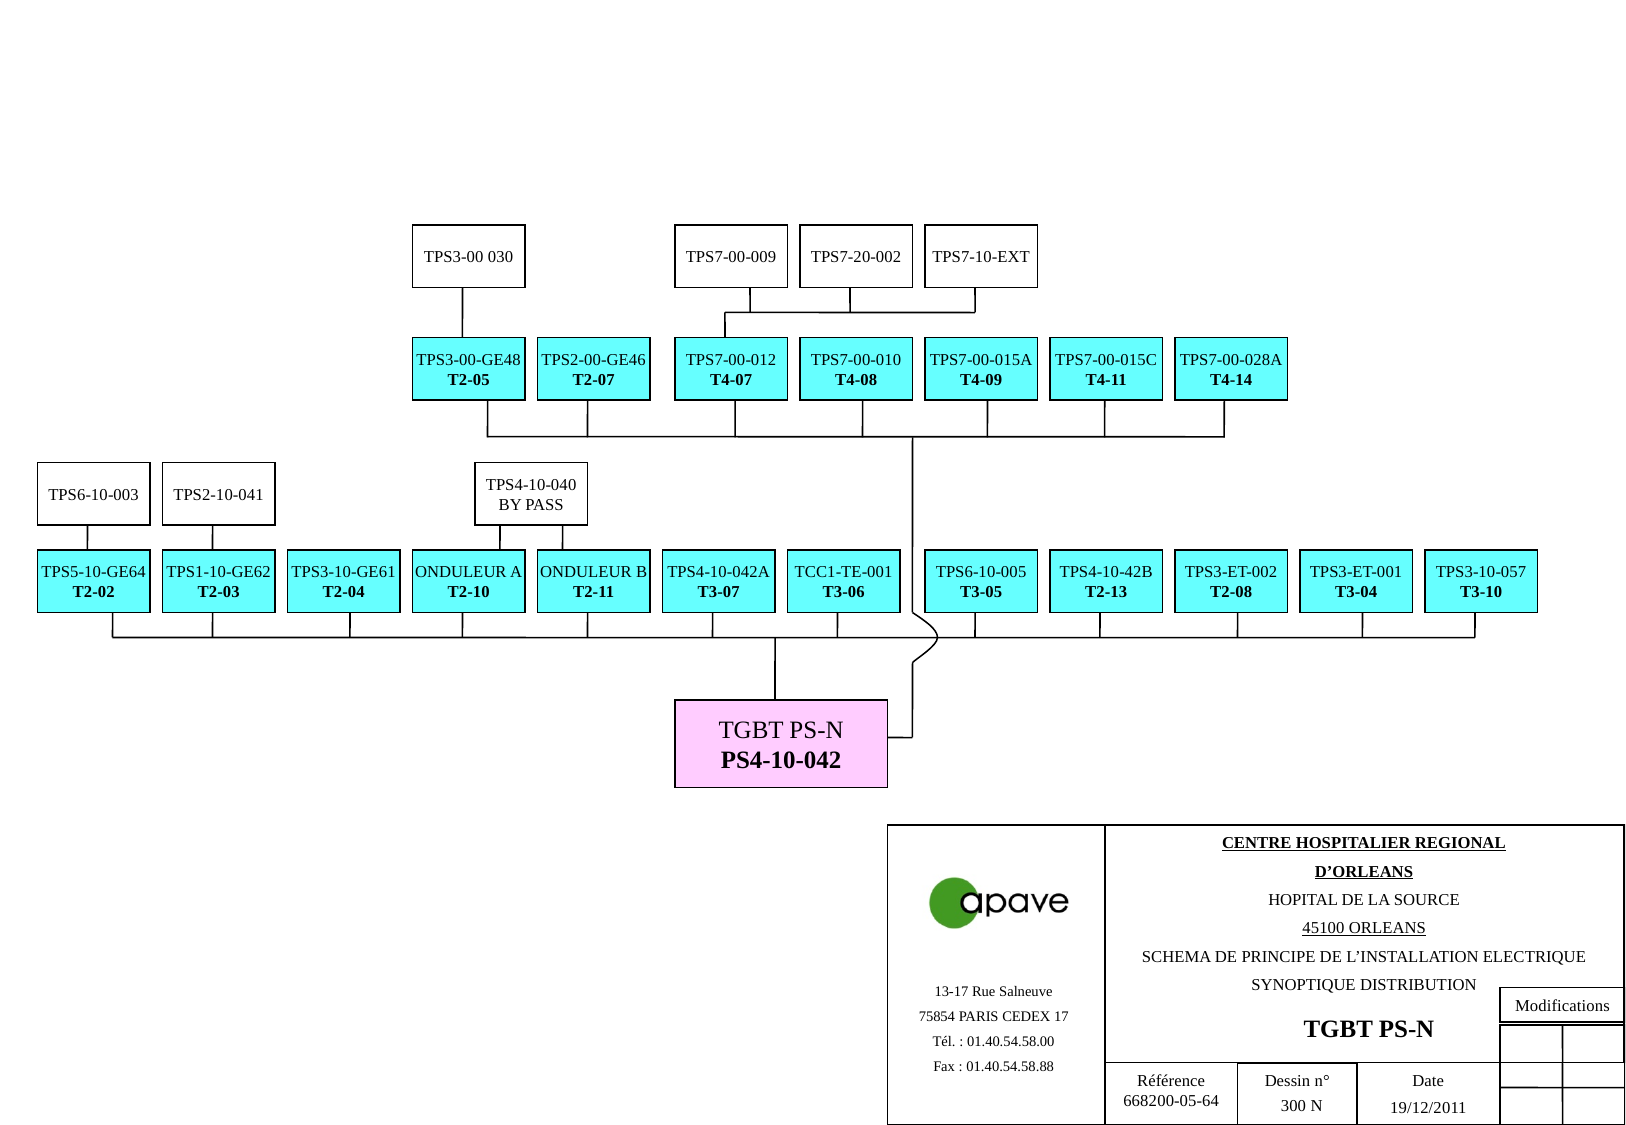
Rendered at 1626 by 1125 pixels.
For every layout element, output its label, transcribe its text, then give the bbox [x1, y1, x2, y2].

text_box TPS5-10-GE64 T2-02 [37, 549, 151, 613]
text_box TGBT PS-N [1288, 1004, 1450, 1050]
text_box TPS3-10-GE61 T2-04 [287, 549, 400, 613]
text_box TPS3-ET-002 T2-08 [1175, 549, 1288, 613]
picture [900, 863, 1097, 944]
text_box TPS7-00-009 [675, 224, 788, 288]
text_box TPS3-10-057 T3-10 [1425, 549, 1538, 613]
text_box TPS7-00-010 T4-08 [800, 337, 913, 400]
text_box TPS2-00-GE46 T2-07 [537, 337, 651, 400]
text_box ONDULEUR B T2-11 [537, 549, 651, 613]
text_box TPS2-10-041 [162, 462, 276, 525]
text_box 300 N [1266, 1087, 1338, 1123]
text_box TPS7-00-015A T4-09 [924, 337, 1038, 400]
text_box TGBT PS-N PS4-10-042 [674, 699, 888, 788]
text_box 19/12/2011 [1375, 1089, 1482, 1125]
text_box TPS7-00-028A T4-14 [1175, 337, 1288, 400]
text_box TPS3-ET-001 T3-04 [1299, 549, 1413, 613]
text_box TPS3-00-GE48 T2-05 [412, 337, 526, 400]
text_box TPS4-10-42B T2-13 [1050, 549, 1163, 613]
text_box TPS4-10-042A T3-07 [662, 549, 775, 613]
text_box TPS7-00-012 T4-07 [675, 337, 788, 400]
text_box ONDULEUR A T2-10 [412, 549, 526, 613]
text_box TPS3-00 030 [412, 224, 526, 288]
text_box TPS6-10-003 [37, 462, 151, 525]
text_box TPS7-00-015C T4-11 [1050, 337, 1163, 400]
text_box TPS4-10-040 BY PASS [474, 462, 588, 525]
text_box [912, 612, 938, 663]
text_box TPS7-10-EXT [924, 224, 1038, 288]
text_box TPS6-10-005 T3-05 [924, 549, 1038, 613]
text_box TPS7-20-002 [800, 224, 913, 288]
text_box TPS1-10-GE62 T2-03 [162, 549, 276, 613]
text_box TCC1-TE-001 T3-06 [787, 549, 901, 613]
